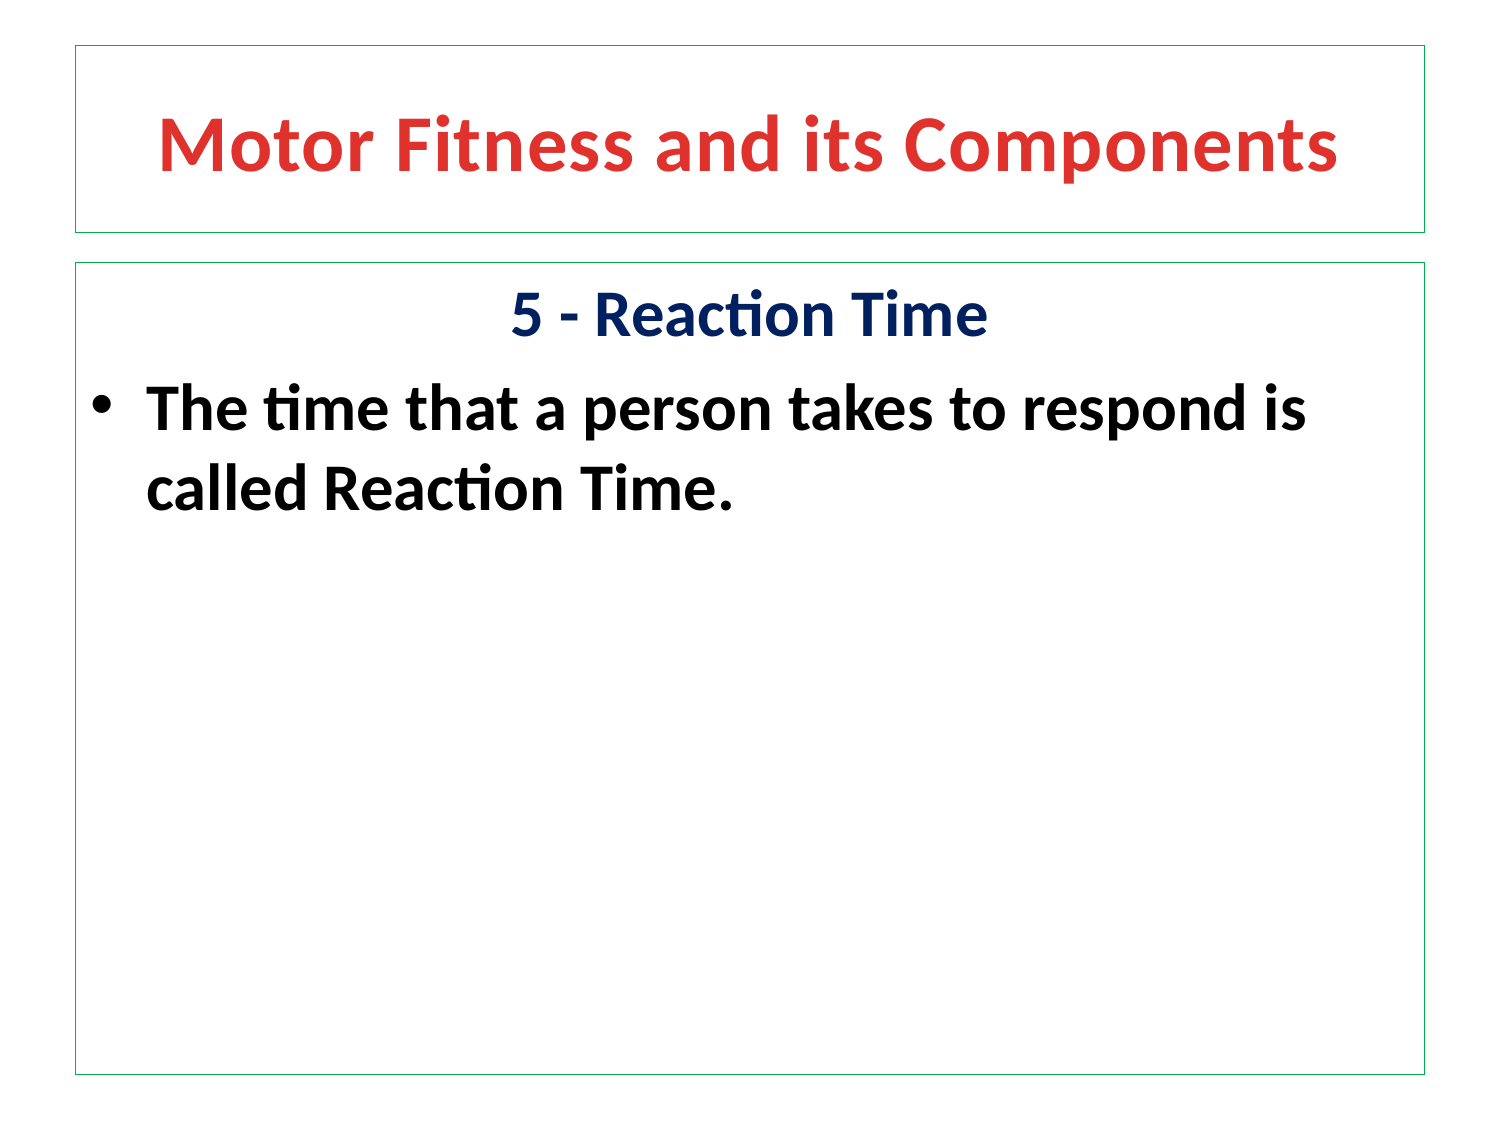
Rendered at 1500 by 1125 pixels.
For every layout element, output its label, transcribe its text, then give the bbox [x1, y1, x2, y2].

list 5 - Reaction Time The time that a person takes to respond is called Reaction Time. [75, 262, 1425, 1075]
title Motor Fitness and its Components [75, 45, 1425, 233]
